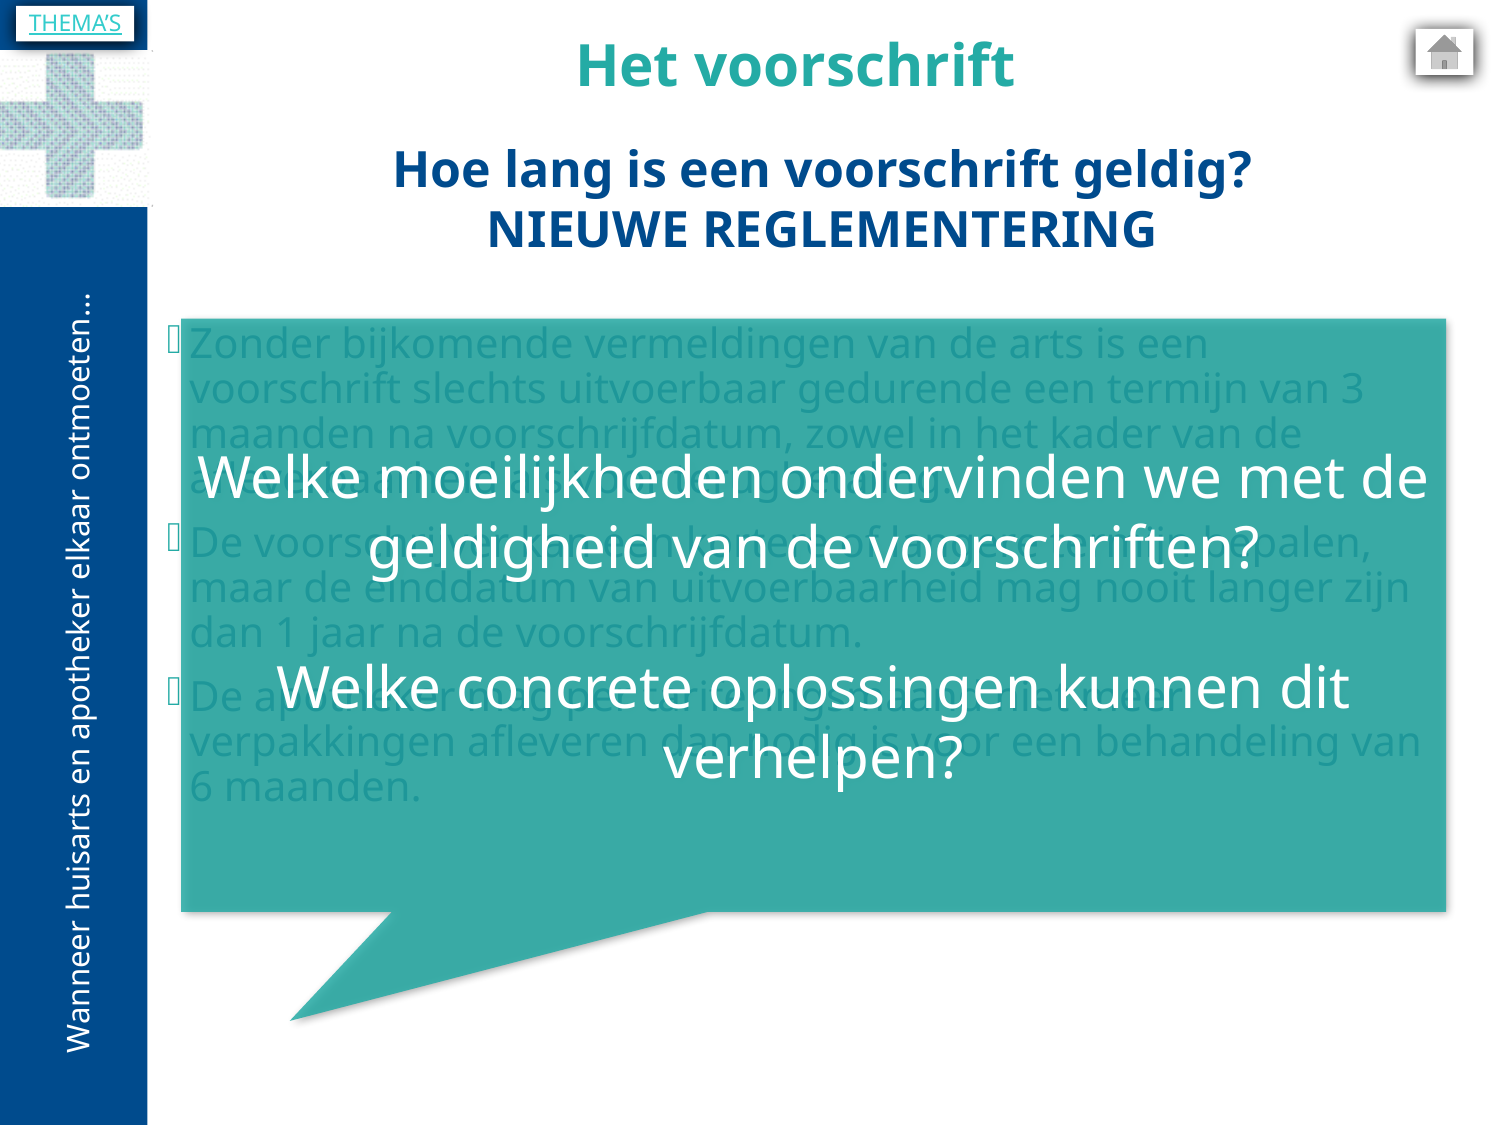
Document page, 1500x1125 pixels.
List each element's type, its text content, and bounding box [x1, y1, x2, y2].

text_box Zonder bijkomende vermeldingen van de arts is een voorschrift slechts uitvoerbaar gedurende een termijn van 3 maanden na voorschrijfdatum, zowel in het kader van de afleverbaarheid als voor terugbetaling. De voorschrijver kan een kortere of langere termijn bepalen, maar de einddatum van uitvoerbaarheid mag nooit langer zijn dan 1 jaar na de voorschrijfdatum. De apotheker mag per tariferingsmaand niet meer verpakkingen afleveren dan nodig is voor een behandeling van 6 maanden. [152, 246, 1445, 1099]
picture [0, 50, 154, 207]
list Hoe lang is een voorschrift geldig? NIEUWE REGLEMENTERING [176, 129, 1469, 407]
text_box THEMA’S [15, 5, 135, 42]
text_box Welke moeilijkheden ondervinden we met de geldigheid van de voorschriften? Welke concrete oplossingen kunnen dit verhelpen? [180, 317, 1447, 1022]
text_box [1415, 28, 1474, 76]
text_box Het voorschrift [174, 28, 1416, 130]
